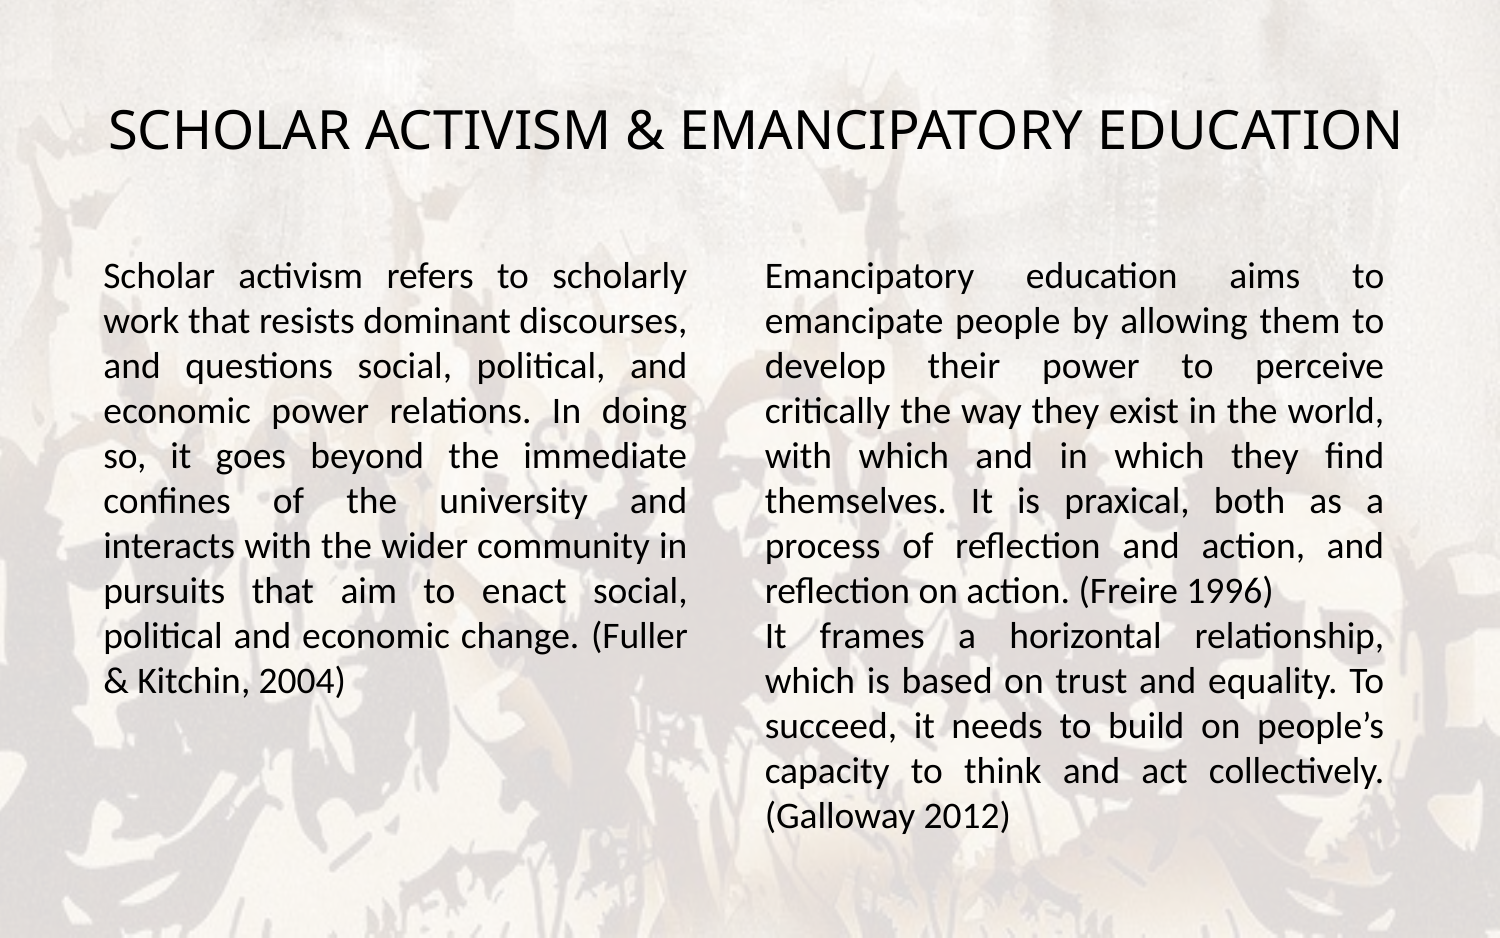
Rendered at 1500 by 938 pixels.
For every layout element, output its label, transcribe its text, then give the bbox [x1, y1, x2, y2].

text_box Scholar activism refers to scholarly work that resists dominant discourses, and questions social, political, and economic power relations. In doing so, it goes beyond the immediate confines of the university and interacts with the wider community in pursuits that aim to enact social, political and economic change. (Fuller & Kitchin, 2004) [88, 243, 703, 709]
title SCHOLAR ACTIVISM & EMANCIPATORY EDUCATION [88, 58, 1425, 198]
text_box Emancipatory education aims to emancipate people by allowing them to develop their power to perceive critically the way they exist in the world, with which and in which they find themselves. It is praxical, both as a process of reflection and action, and reflection on action. (Freire 1996) It frames a horizontal relationship, which is based on trust and equality. To succeed, it needs to build on people’s capacity to think and act collectively. (Galloway 2012) [750, 243, 1400, 889]
